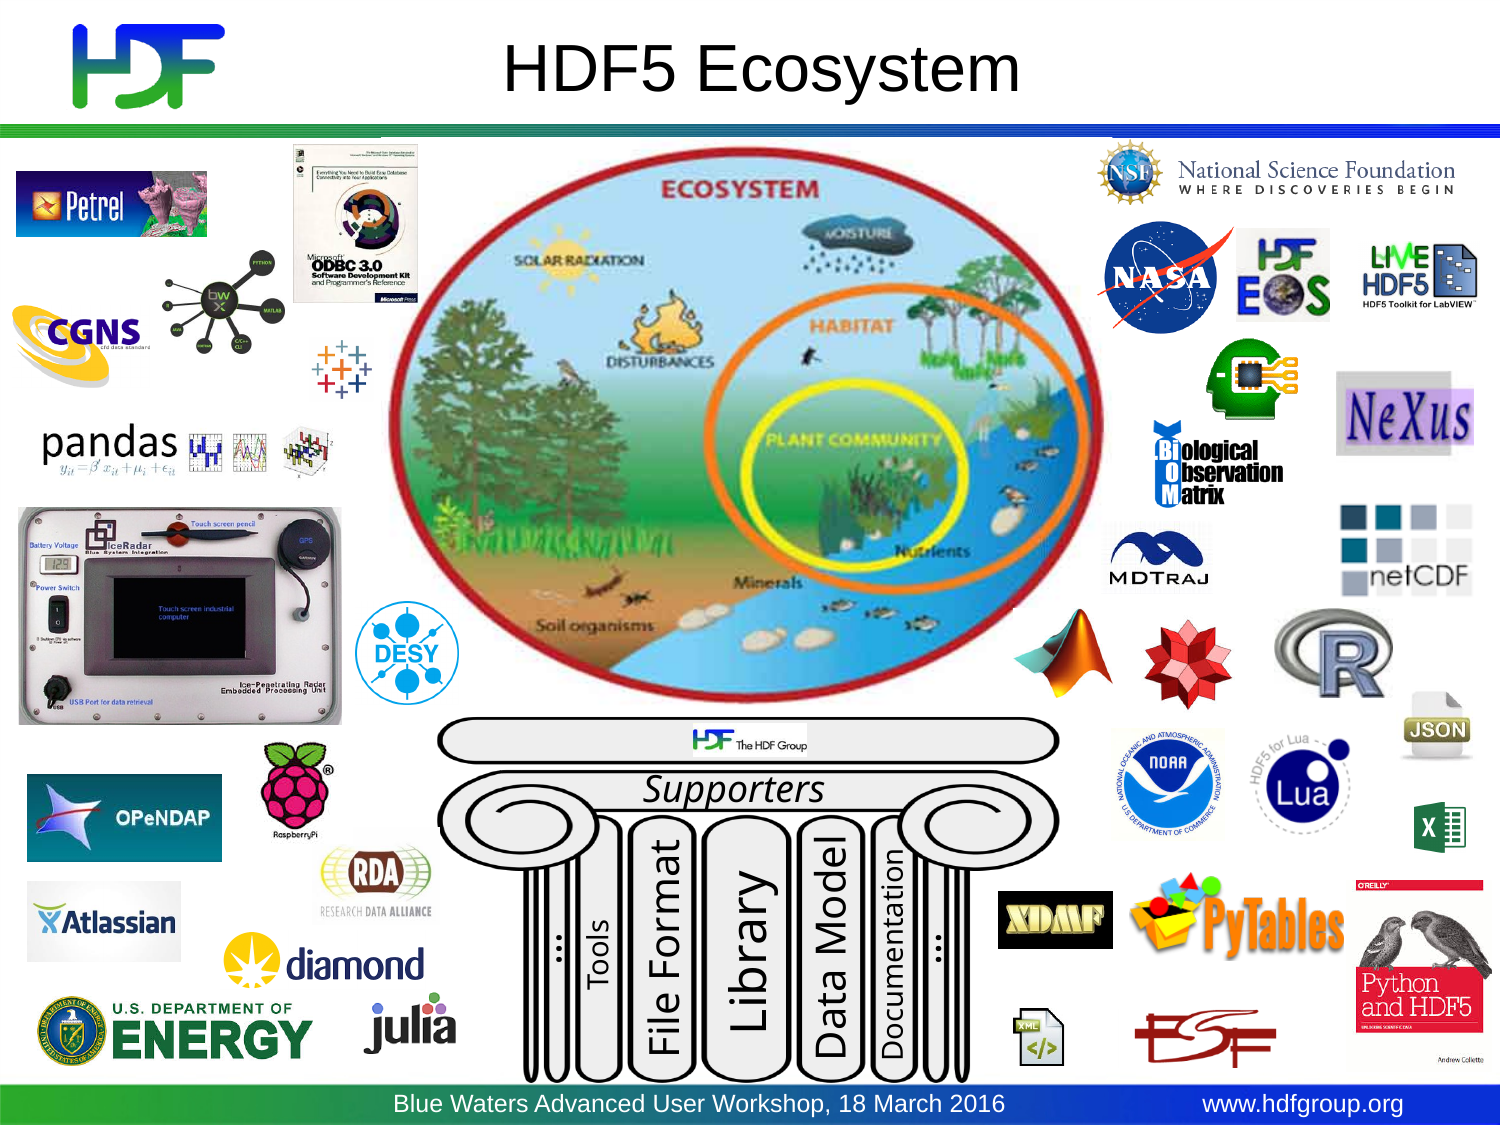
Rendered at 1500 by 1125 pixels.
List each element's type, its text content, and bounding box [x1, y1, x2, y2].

title HDF5 Ecosystem [187, 24, 1338, 113]
picture [0, 0, 1500, 1125]
footer Blue Waters Advanced User Workshop, 18 March 2016 [374, 1087, 1026, 1125]
